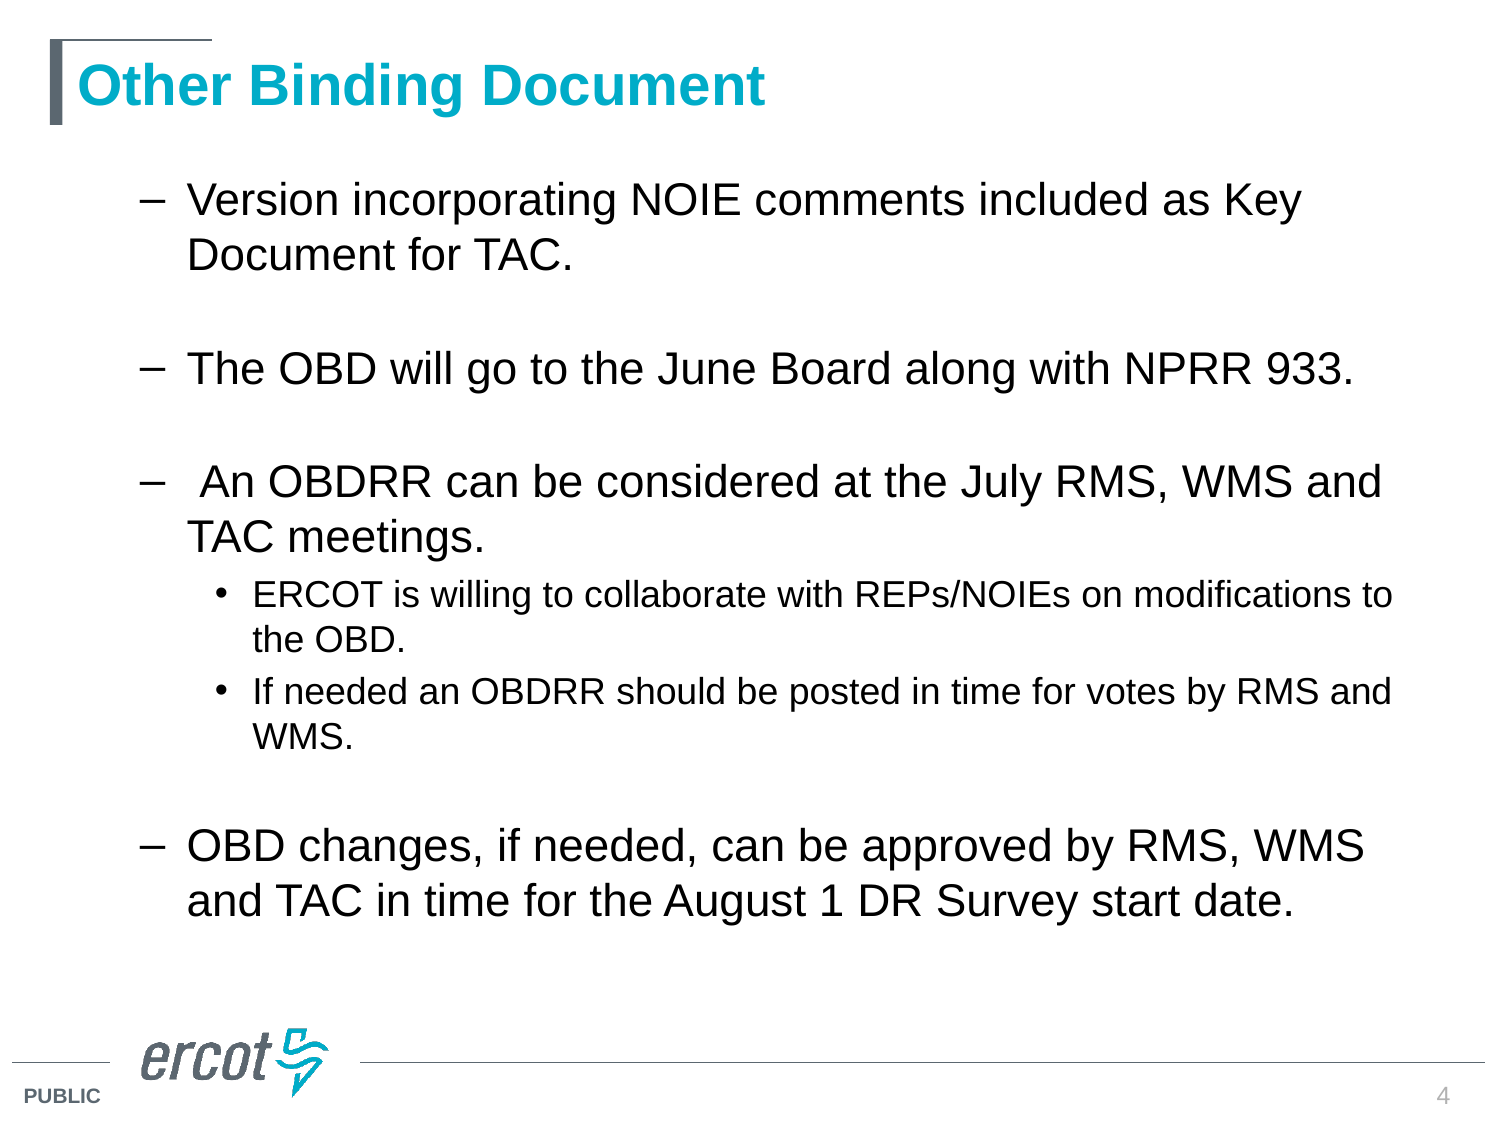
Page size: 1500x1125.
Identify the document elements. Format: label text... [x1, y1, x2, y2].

picture [137, 1024, 332, 1100]
title Other Binding Document [62, 39, 1450, 125]
slide_number 4 [1400, 1076, 1488, 1113]
list Version incorporating NOIE comments included as Key Document for TAC. The OBD will go to the June Board along with NPRR 933. An OBDRR can be considered at the July RMS, WMS and TAC meetings. ERCOT is willing to collaborate with REPs/NOIEs on modifications to the OBD. If needed an OBDRR should be posted in time for votes by RMS and WMS. OBD changes, if needed, can be approved by RMS, WMS and TAC in time for the August 1 DR Survey start date. [50, 162, 1450, 992]
